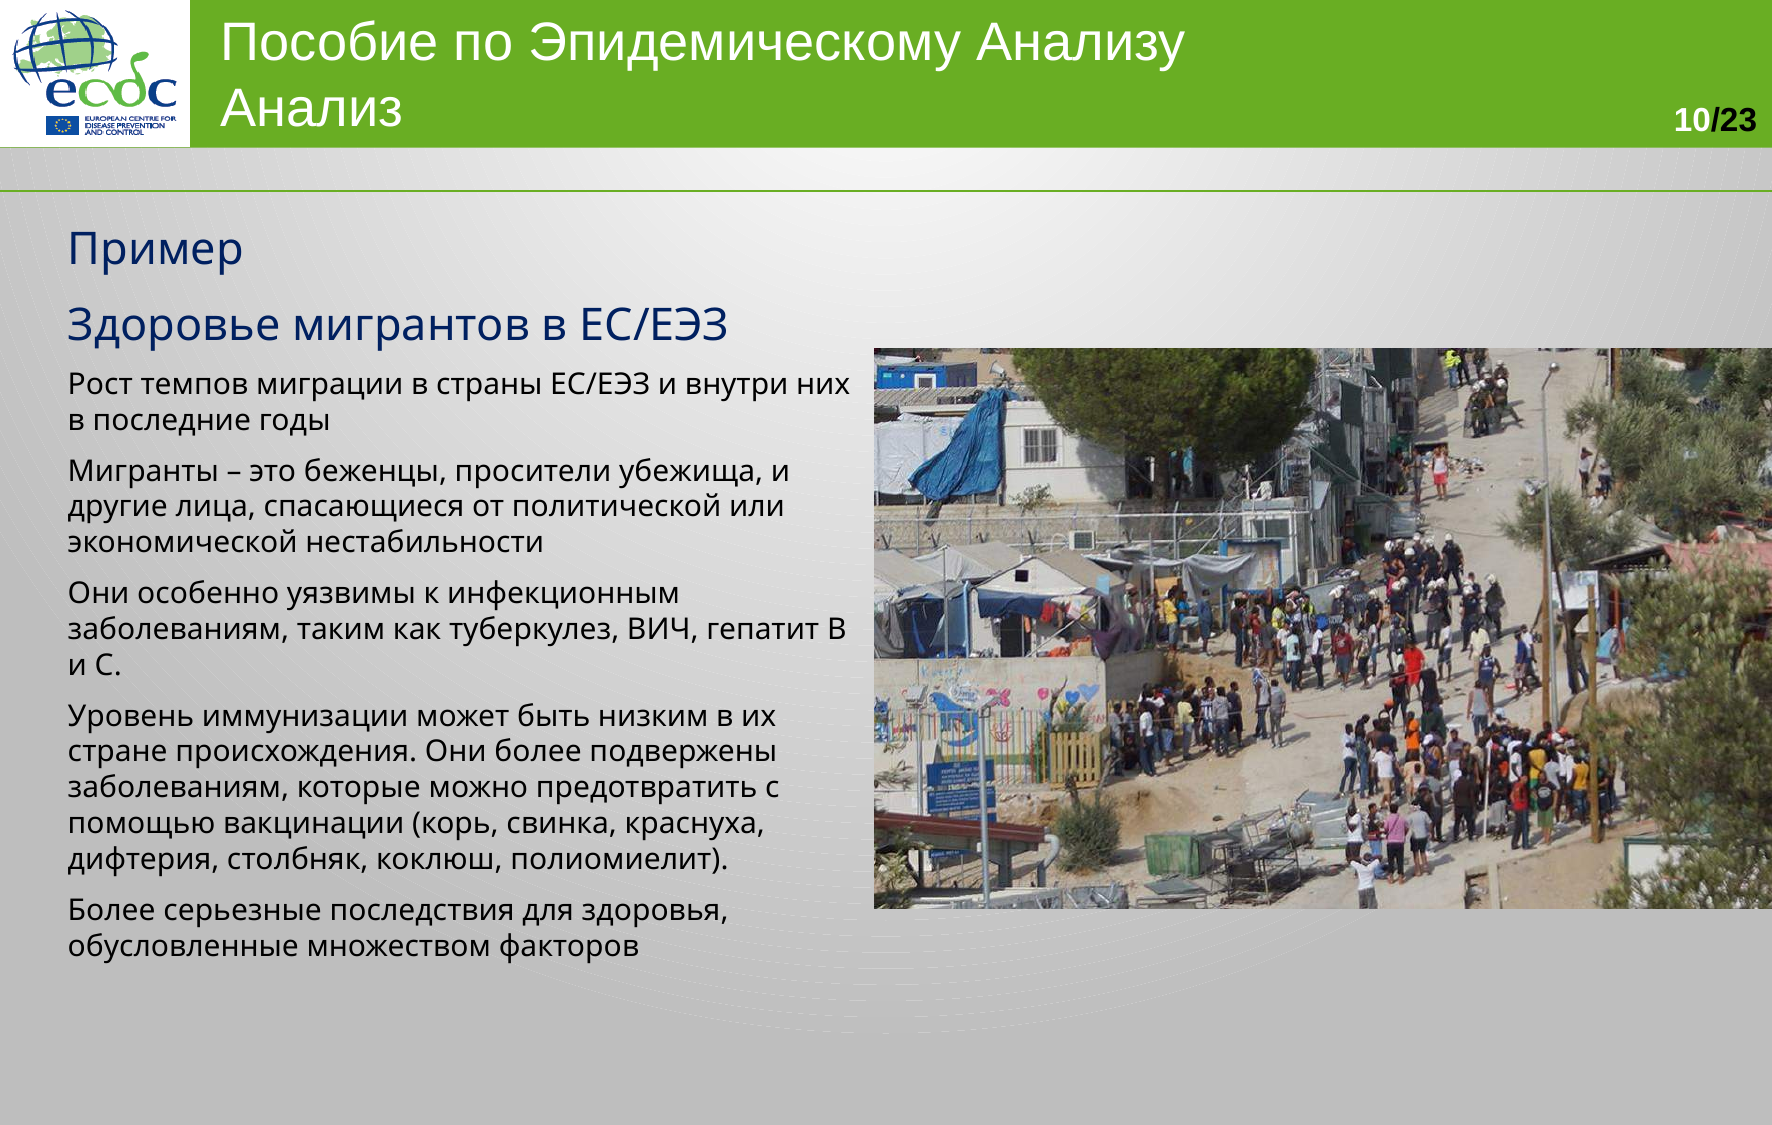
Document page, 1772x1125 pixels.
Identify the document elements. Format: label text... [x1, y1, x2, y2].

list Пример Здоровье мигрантов в ЕС/ЕЭЗ Рост темпов миграции в страны ЕС/ЕЭЗ и внутри них в последние годы Мигранты – это беженцы, просители убежища, и другие лица, спасающиеся от политической или экономической нестабильности Они особенно уязвимы к инфекционным заболеваниям, таким как туберкулез, ВИЧ, гепатит В и С. Уровень иммунизации может быть низким в их стране происхождения. Они более подвержены заболеваниям, которые можно предотвратить с помощью вакцинации (корь, свинка, краснуха, дифтерия, столбняк, коклюш, полиомиелит). Более серьезные последствия для здоровья, обусловленные множеством факторов [53, 212, 872, 973]
picture [0, 0, 190, 147]
picture [874, 348, 1772, 909]
